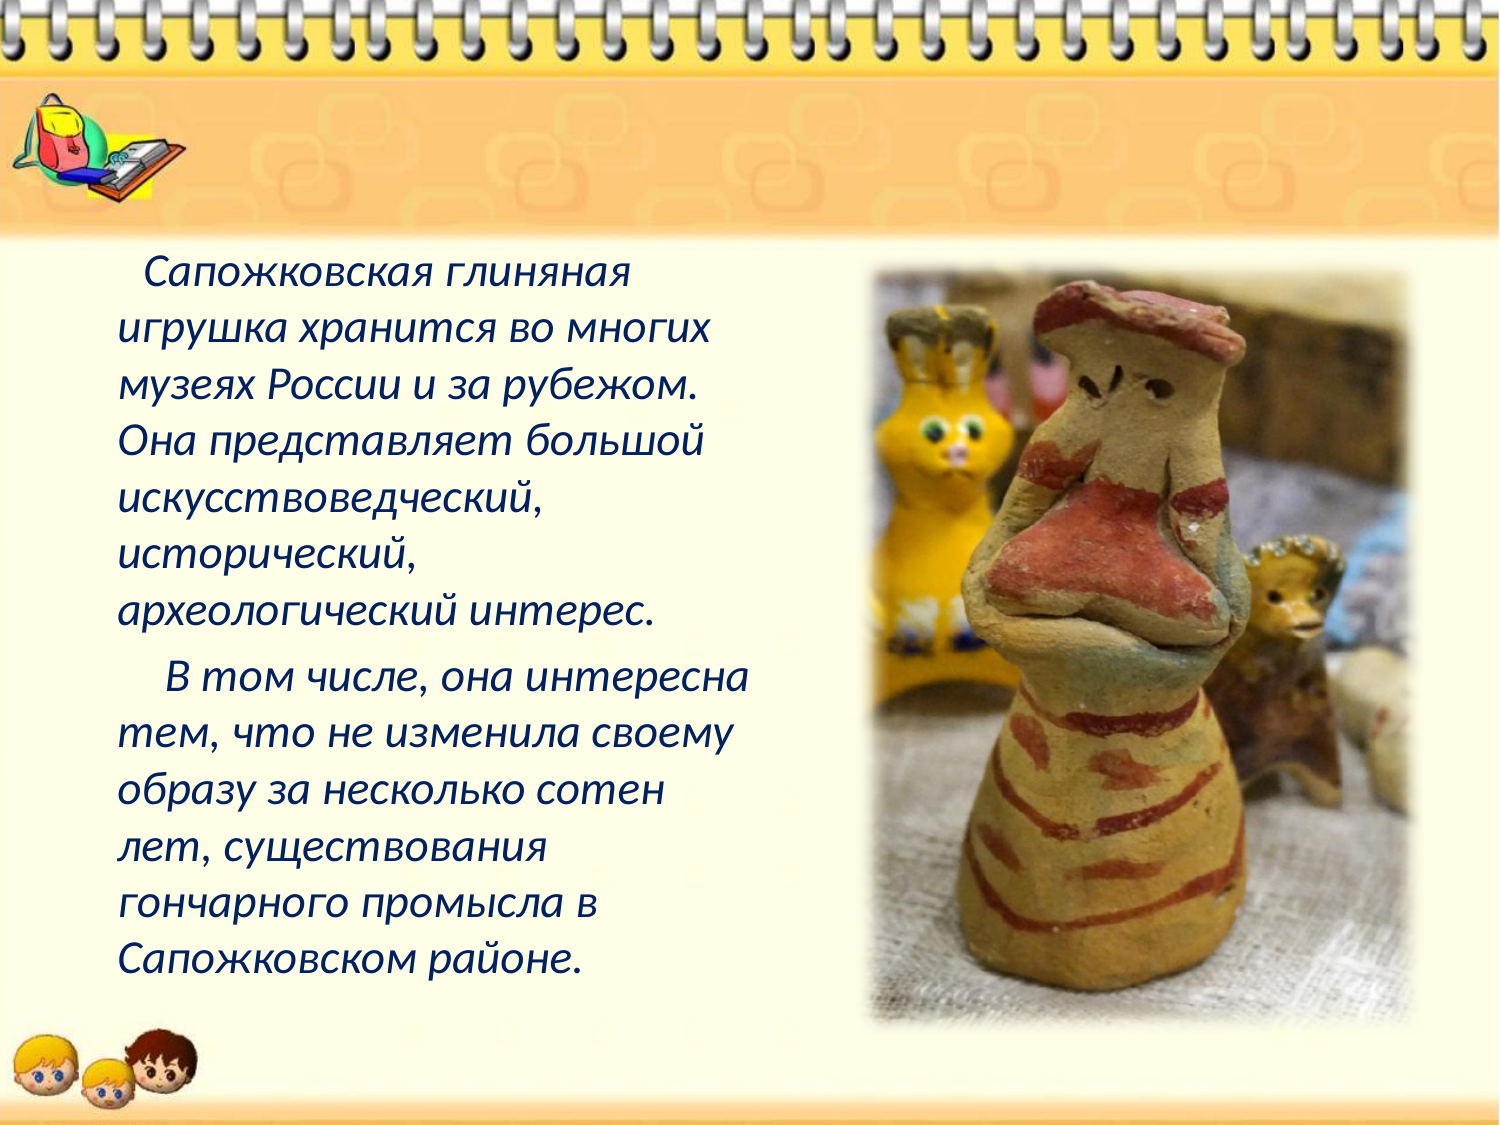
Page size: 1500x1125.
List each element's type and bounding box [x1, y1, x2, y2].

list [856, 255, 1424, 1036]
picture [0, 0, 1500, 1125]
